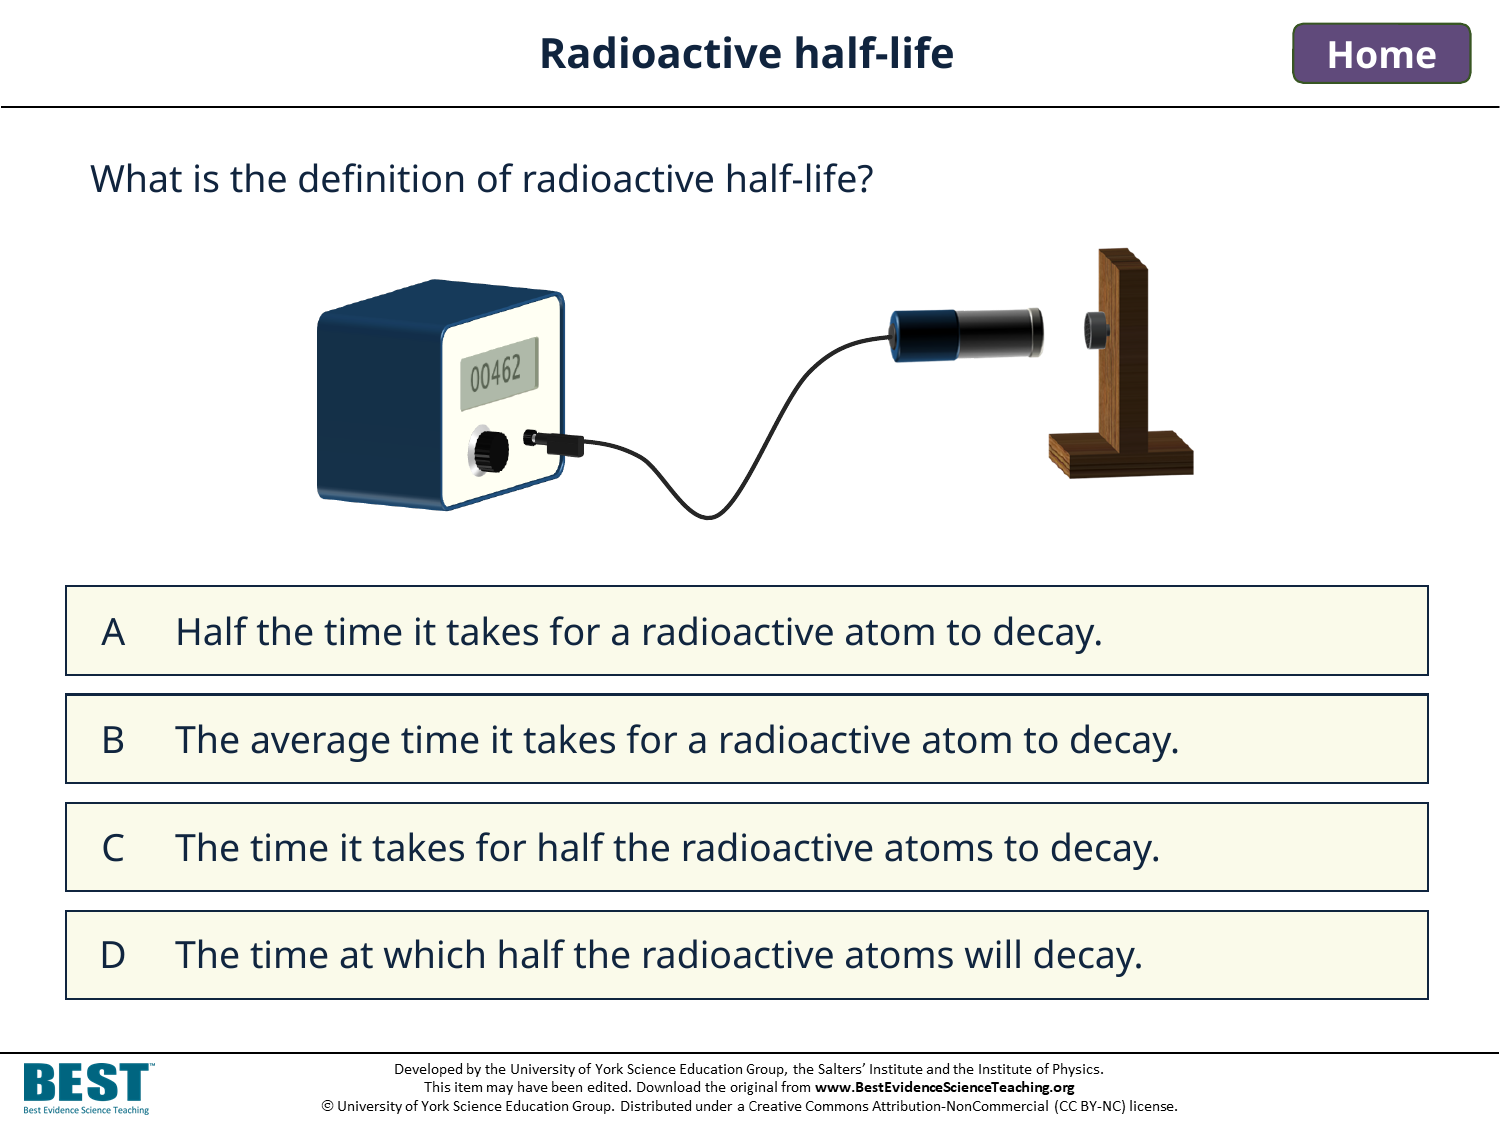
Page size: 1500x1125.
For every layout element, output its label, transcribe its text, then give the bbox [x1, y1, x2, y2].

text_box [315, 247, 1194, 537]
picture [0, 106, 1500, 1125]
text_box Home [1292, 22, 1472, 84]
text_box Radioactive half-life [23, 4, 1471, 99]
